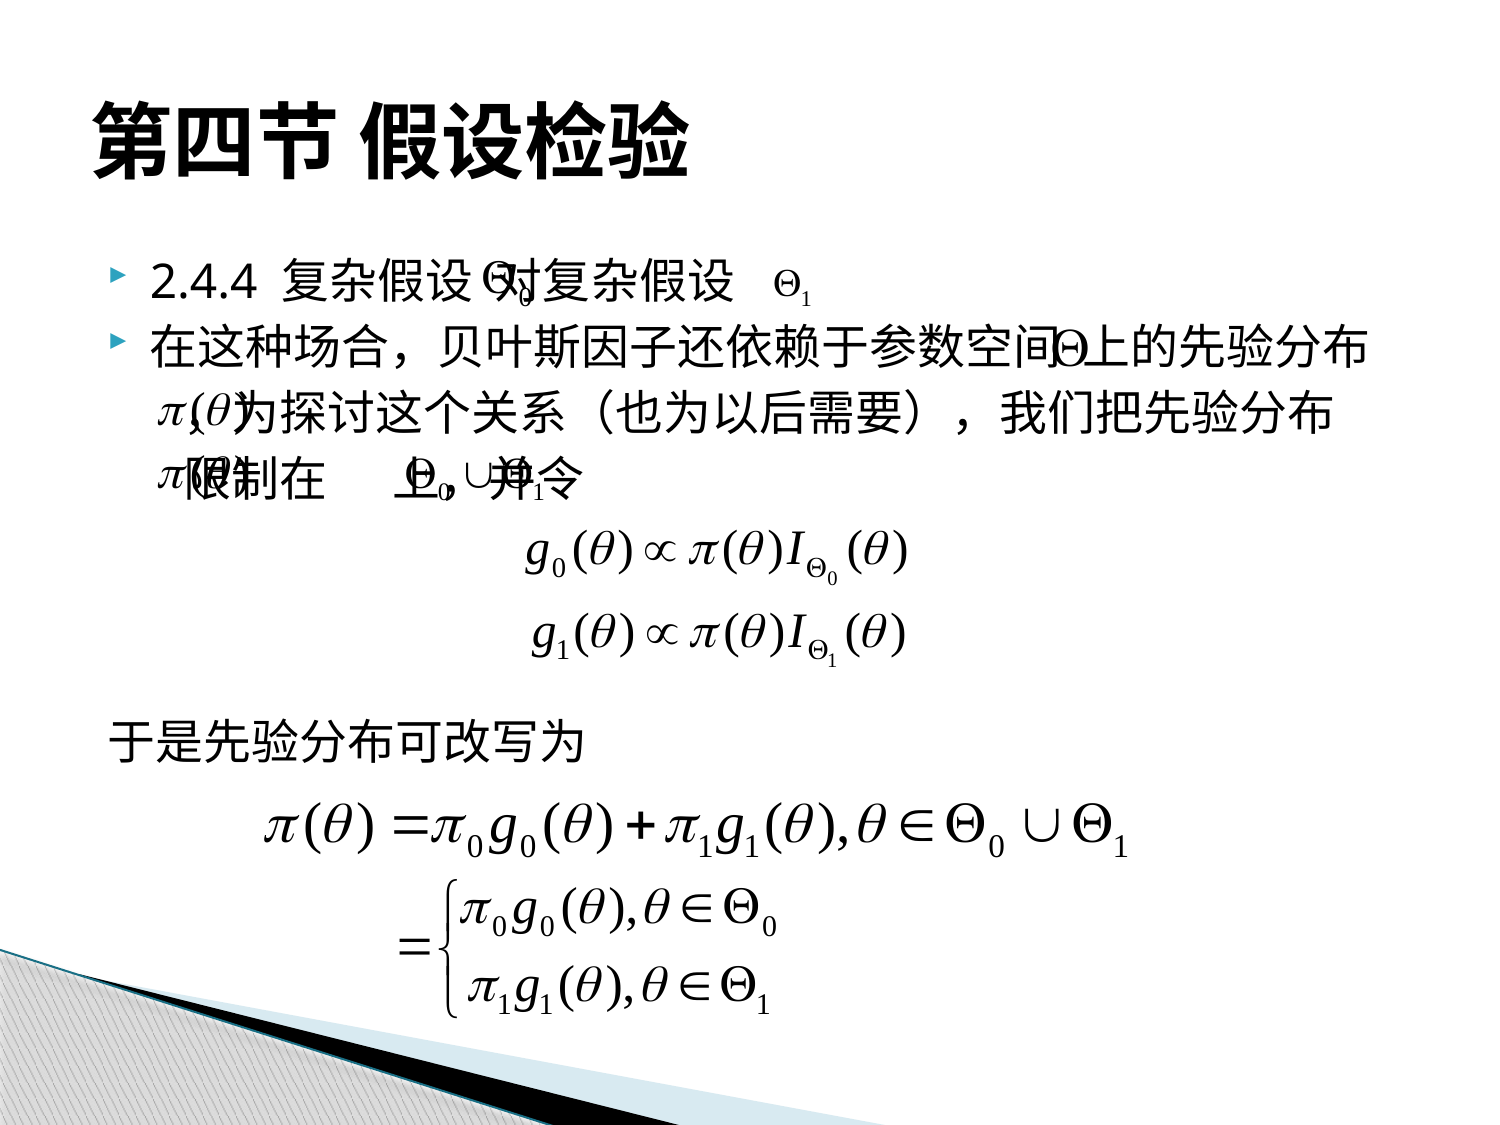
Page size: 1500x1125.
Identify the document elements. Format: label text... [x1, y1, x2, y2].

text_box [515, 515, 916, 595]
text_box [475, 245, 540, 318]
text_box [521, 597, 915, 677]
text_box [257, 784, 1140, 872]
list 2.4.4 复杂假设 对复杂假设 在这种场合，贝叶斯因子还依赖于参数空间 上的先验分布 ，为探讨这个关系（也为以后需要），我们把先验分布 限制在 上，并令 于是先验分布可改写为 [75, 243, 1425, 1125]
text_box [152, 381, 260, 445]
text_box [152, 445, 260, 510]
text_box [767, 257, 817, 317]
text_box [386, 866, 793, 1032]
title 第四节 假设检验 [75, 45, 1425, 233]
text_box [1042, 316, 1102, 380]
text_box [398, 445, 552, 512]
